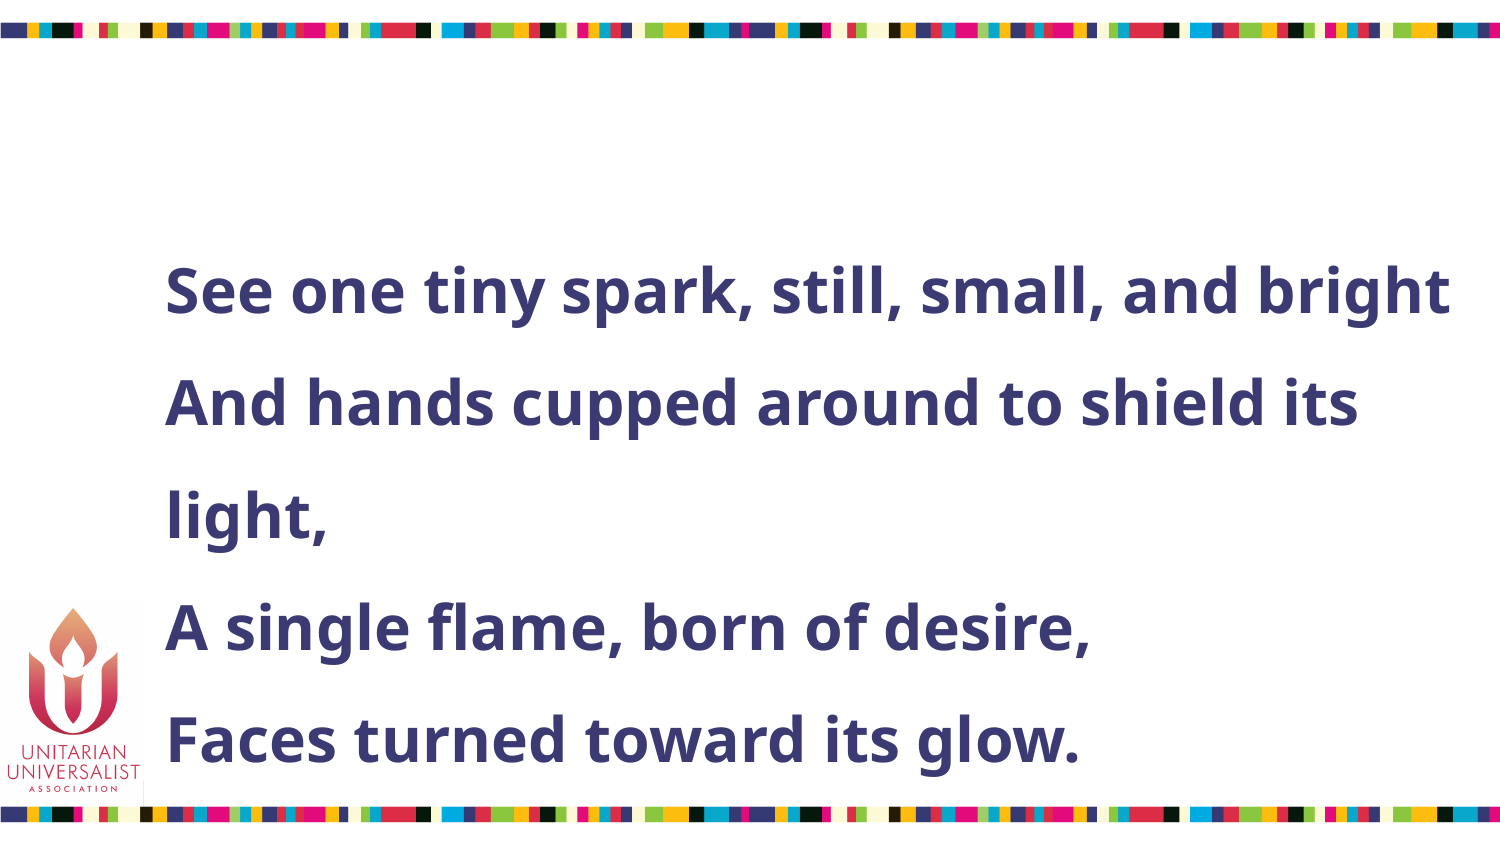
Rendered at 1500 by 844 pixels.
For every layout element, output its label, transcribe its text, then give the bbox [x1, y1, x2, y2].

picture [0, 600, 1500, 824]
text_box See one tiny spark, still, small, and bright And hands cupped around to shield its light, A single flame, born of desire, Faces turned toward its glow. [150, 198, 1495, 791]
picture [0, 22, 1500, 40]
